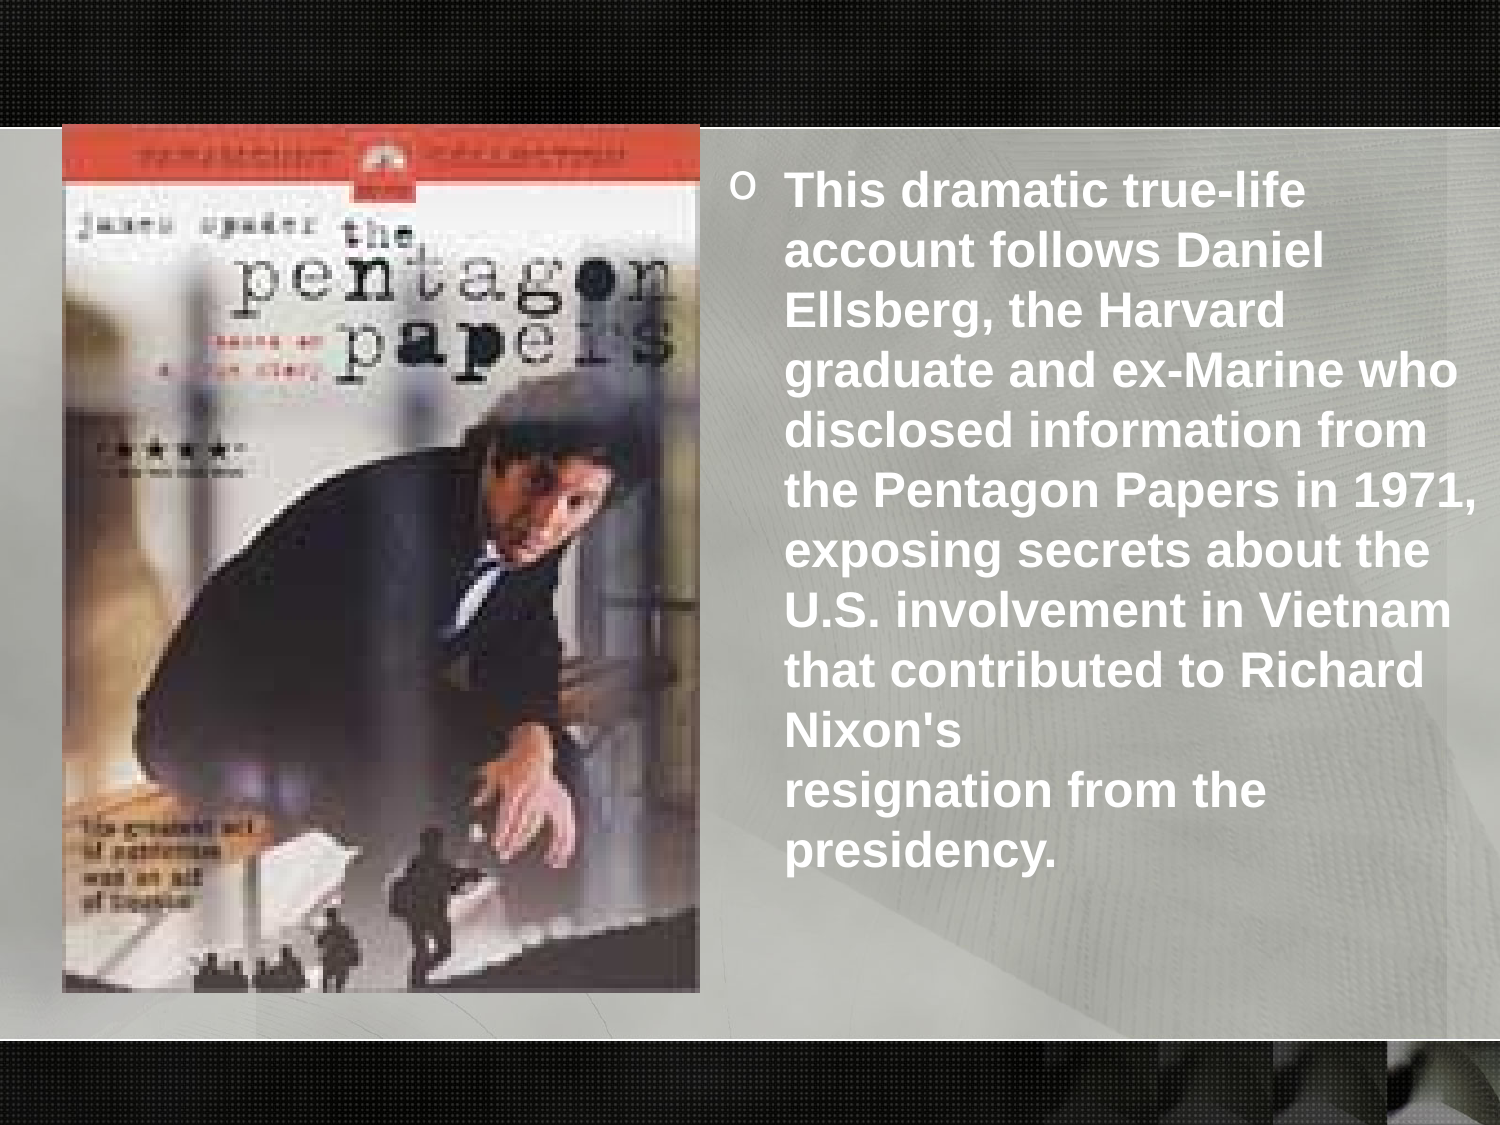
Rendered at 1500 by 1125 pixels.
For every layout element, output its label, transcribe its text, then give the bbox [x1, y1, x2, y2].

list This dramatic true-life account follows Daniel Ellsberg, the Harvard graduate and ex-Marine who disclosed information from the Pentagon Papers in 1971, exposing secrets about the U.S. involvement in Vietnam that contributed to Richard Nixon's resignation from the presidency. [712, 149, 1500, 1006]
picture [0, 0, 1500, 1125]
